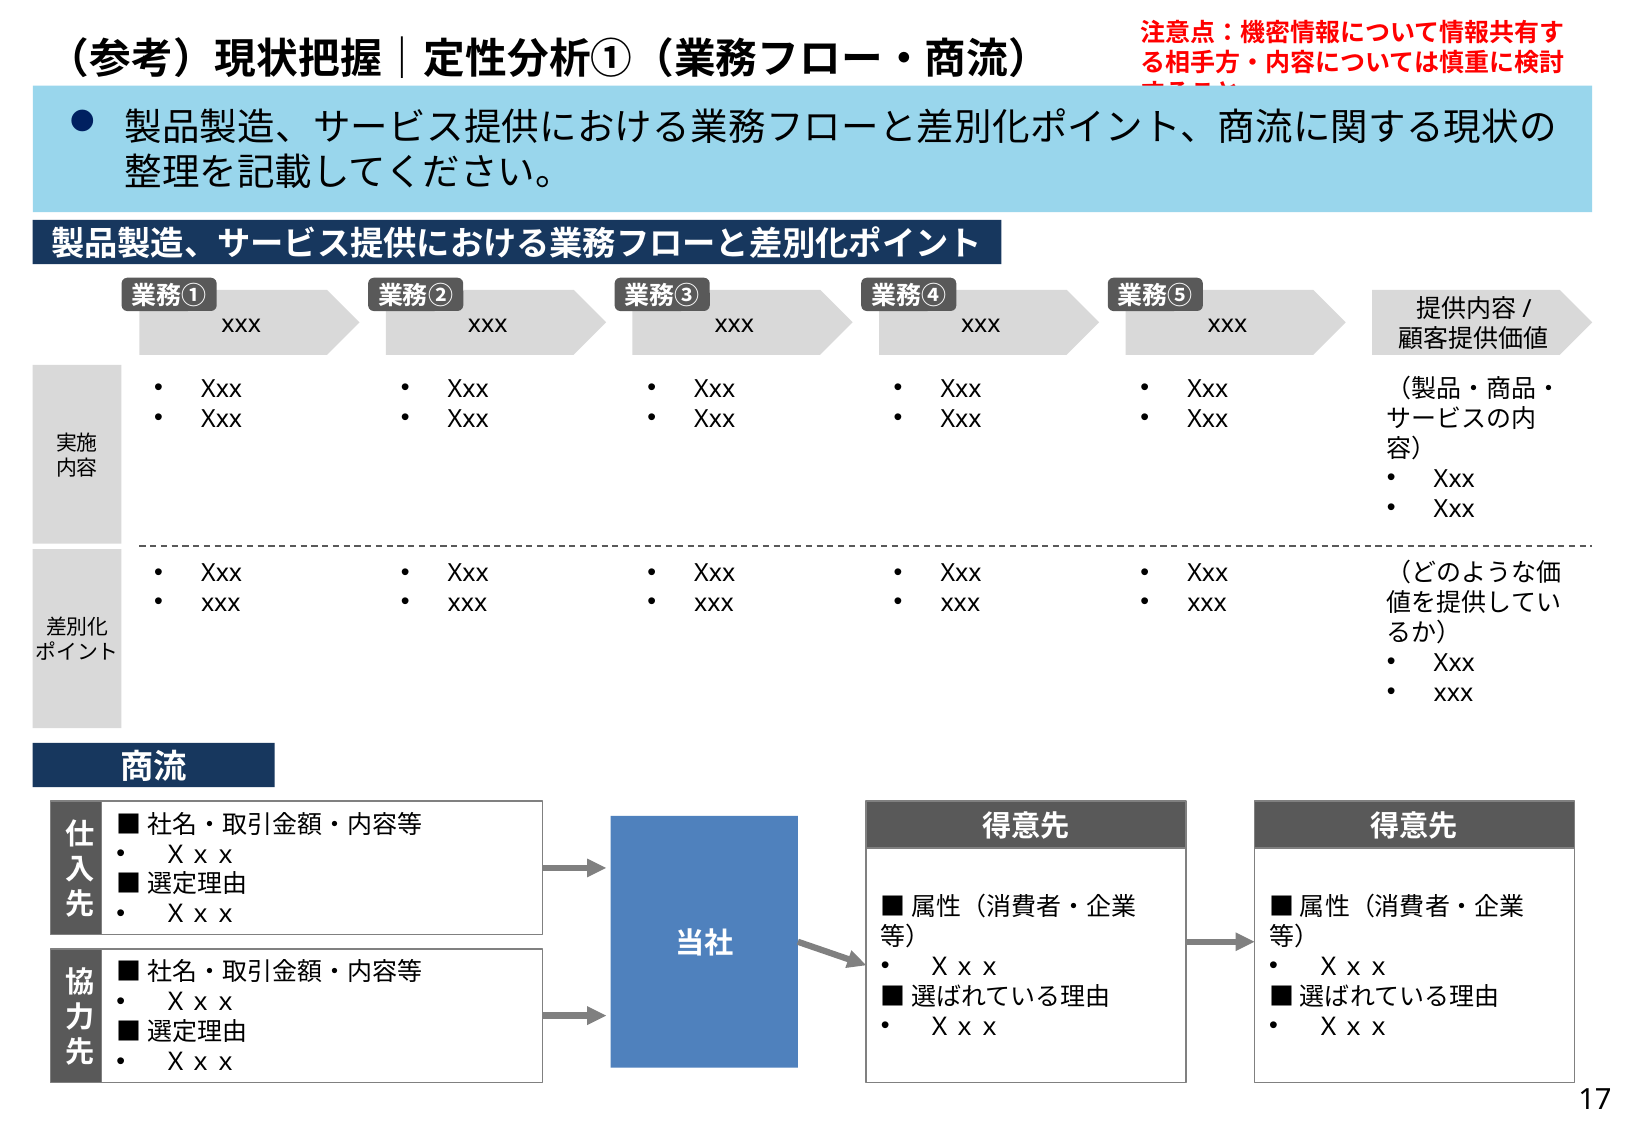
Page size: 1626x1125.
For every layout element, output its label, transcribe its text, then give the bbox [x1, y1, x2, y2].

text_box 製品製造、サービス提供における業務フローと差別化ポイント [32, 219, 1002, 265]
text_box 差別化 ポイント [32, 549, 122, 729]
text_box Xxx xxx [879, 554, 1100, 729]
text_box Xxx xxx [632, 554, 853, 729]
text_box Xxx xxx [385, 554, 607, 729]
list 製品製造、サービス提供における業務フローと差別化ポイント、商流に関する現状の整理を記載してください。 [32, 90, 1593, 213]
text_box 業務① [121, 277, 217, 312]
text_box 実施 内容 [32, 364, 122, 544]
text_box 得意先 [866, 801, 1187, 848]
text_box xxx [1125, 289, 1346, 355]
title （参考）現状把握｜定性分析①（業務フロー・商流） [32, 24, 1593, 90]
text_box ■社名・取引金額・内容等 Ｘｘｘ ■選定理由 Ｘｘｘ [102, 801, 543, 935]
text_box 当社 [610, 815, 798, 1068]
text_box 業務⑤ [1107, 277, 1203, 312]
text_box ■属性（消費者・企業等） Ｘｘｘ ■選ばれている理由 Ｘｘｘ [866, 848, 1187, 1083]
text_box xxx [385, 289, 607, 355]
text_box Xxx xxx [1125, 554, 1346, 729]
text_box 協力先 [50, 948, 102, 1083]
text_box （どのような価値を提供しているか） Xxx xxx [1372, 551, 1593, 729]
text_box Xxx Xxx [879, 364, 1100, 544]
text_box ■属性（消費者・企業等） Ｘｘｘ ■選ばれている理由 Ｘｘｘ [1254, 848, 1575, 1070]
text_box Xxx Xxx [139, 364, 360, 544]
text_box Xxx Xxx [385, 364, 607, 544]
text_box 業務③ [614, 277, 710, 312]
text_box xxx [139, 289, 360, 355]
text_box 得意先 [1254, 801, 1575, 848]
text_box 商流 [32, 742, 275, 788]
text_box ■社名・取引金額・内容等 Ｘｘｘ ■選定理由 Ｘｘｘ [102, 948, 543, 1083]
text_box 提供内容/ 顧客提供価値 [1372, 289, 1593, 355]
text_box Xxx xxx [139, 552, 360, 729]
slide_number 17 [1247, 1070, 1625, 1125]
text_box xxx [632, 289, 853, 355]
text_box （製品・商品・サービスの内容） Xxx Xxx [1372, 364, 1593, 544]
text_box Xxx Xxx [1125, 364, 1346, 544]
text_box 業務② [368, 277, 464, 312]
text_box Xxx Xxx [632, 364, 853, 544]
text_box 業務④ [861, 277, 957, 312]
text_box xxx [879, 289, 1100, 355]
text_box 仕入先 [50, 801, 102, 935]
